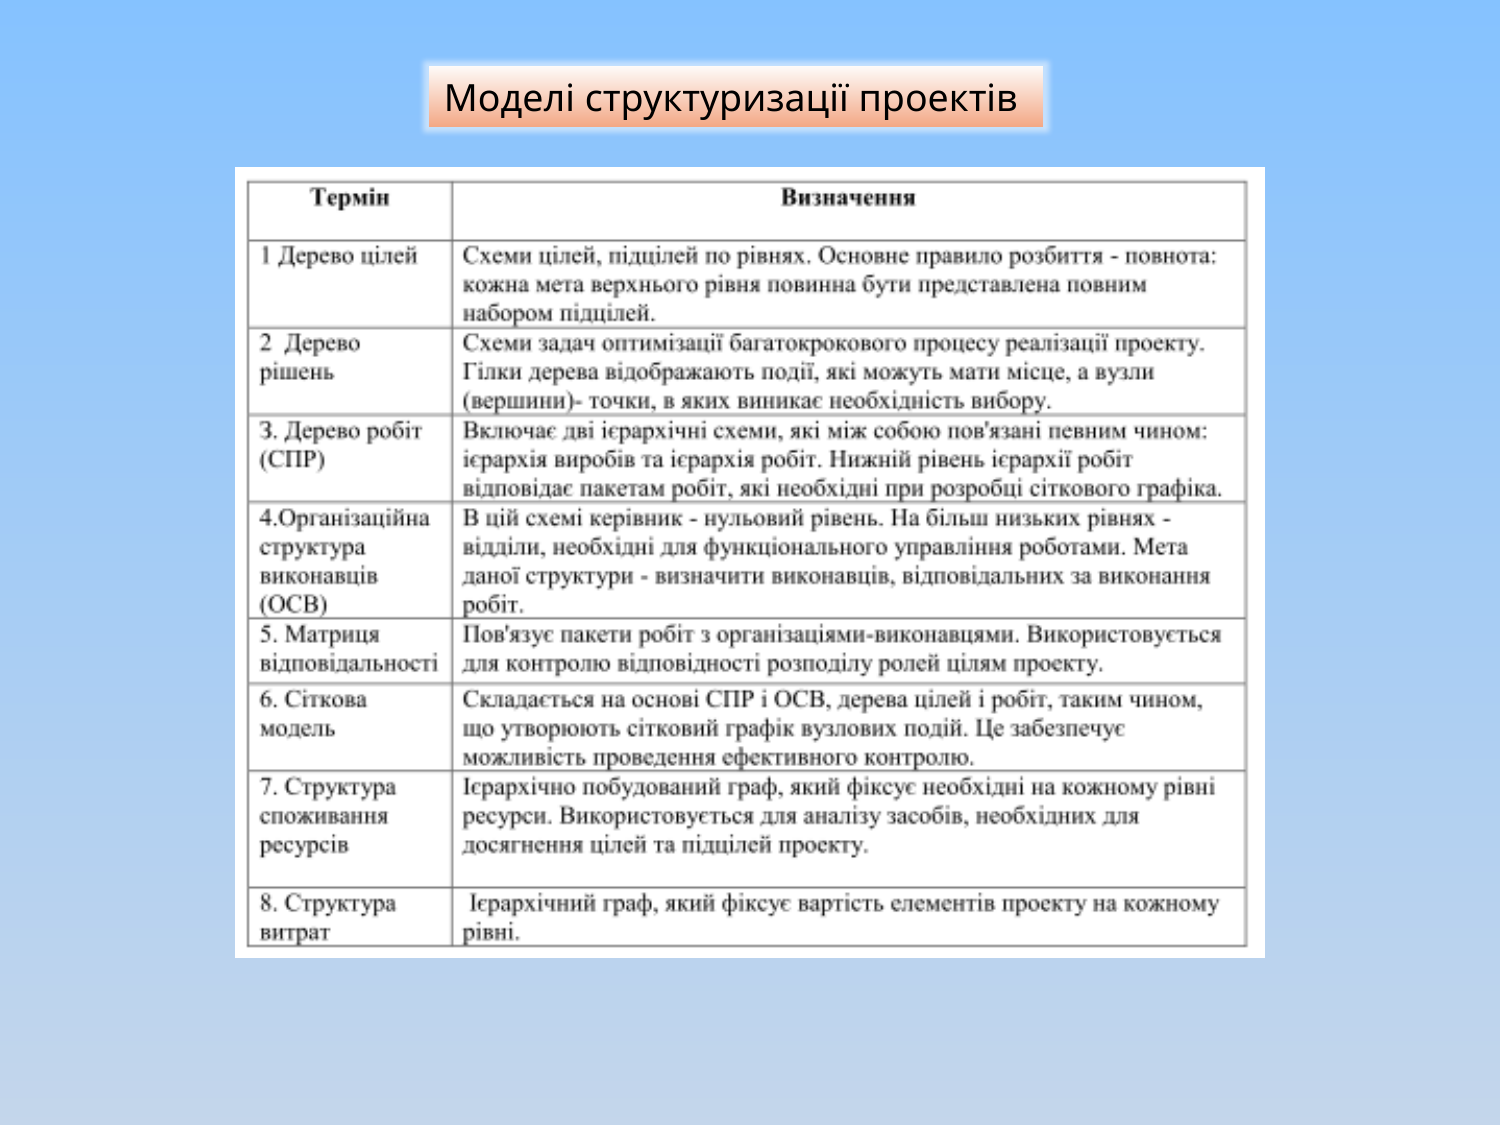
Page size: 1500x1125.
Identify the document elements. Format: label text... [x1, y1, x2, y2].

picture [235, 167, 1265, 958]
text_box Моделі структуризації проектів [428, 66, 1044, 127]
